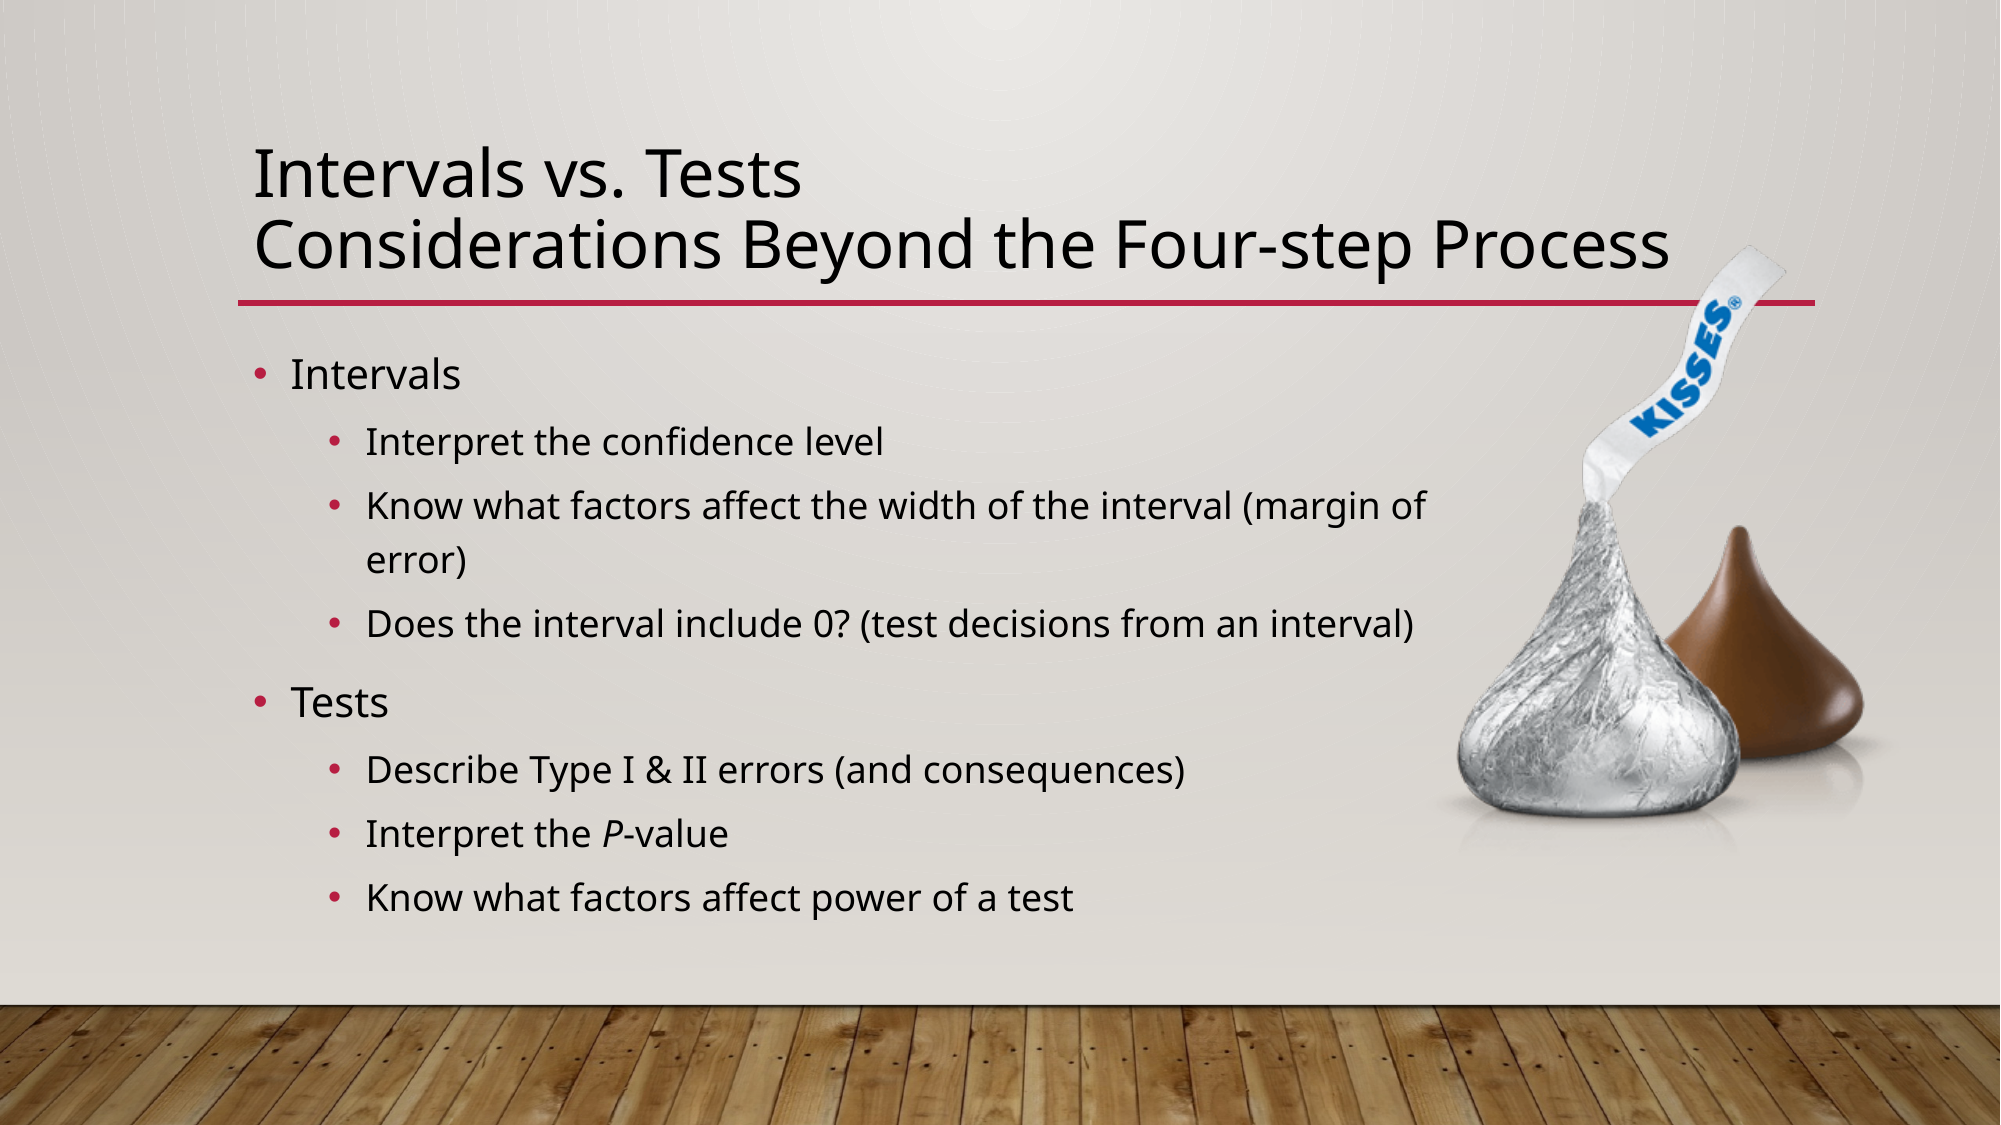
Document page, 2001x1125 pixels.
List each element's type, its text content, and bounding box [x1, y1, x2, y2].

picture [1415, 183, 1913, 856]
title Intervals vs. Tests Considerations Beyond the Four-step Process [238, 131, 1814, 305]
picture [0, 1005, 2000, 1125]
list Intervals Interpret the confidence level Know what factors affect the width of the interval (margin of error) Does the interval include 0? (test decisions from an interval) Tests Describe Type I & II errors (and consequences) Interpret the P-value Know what factors affect power of a test [238, 330, 1457, 1033]
